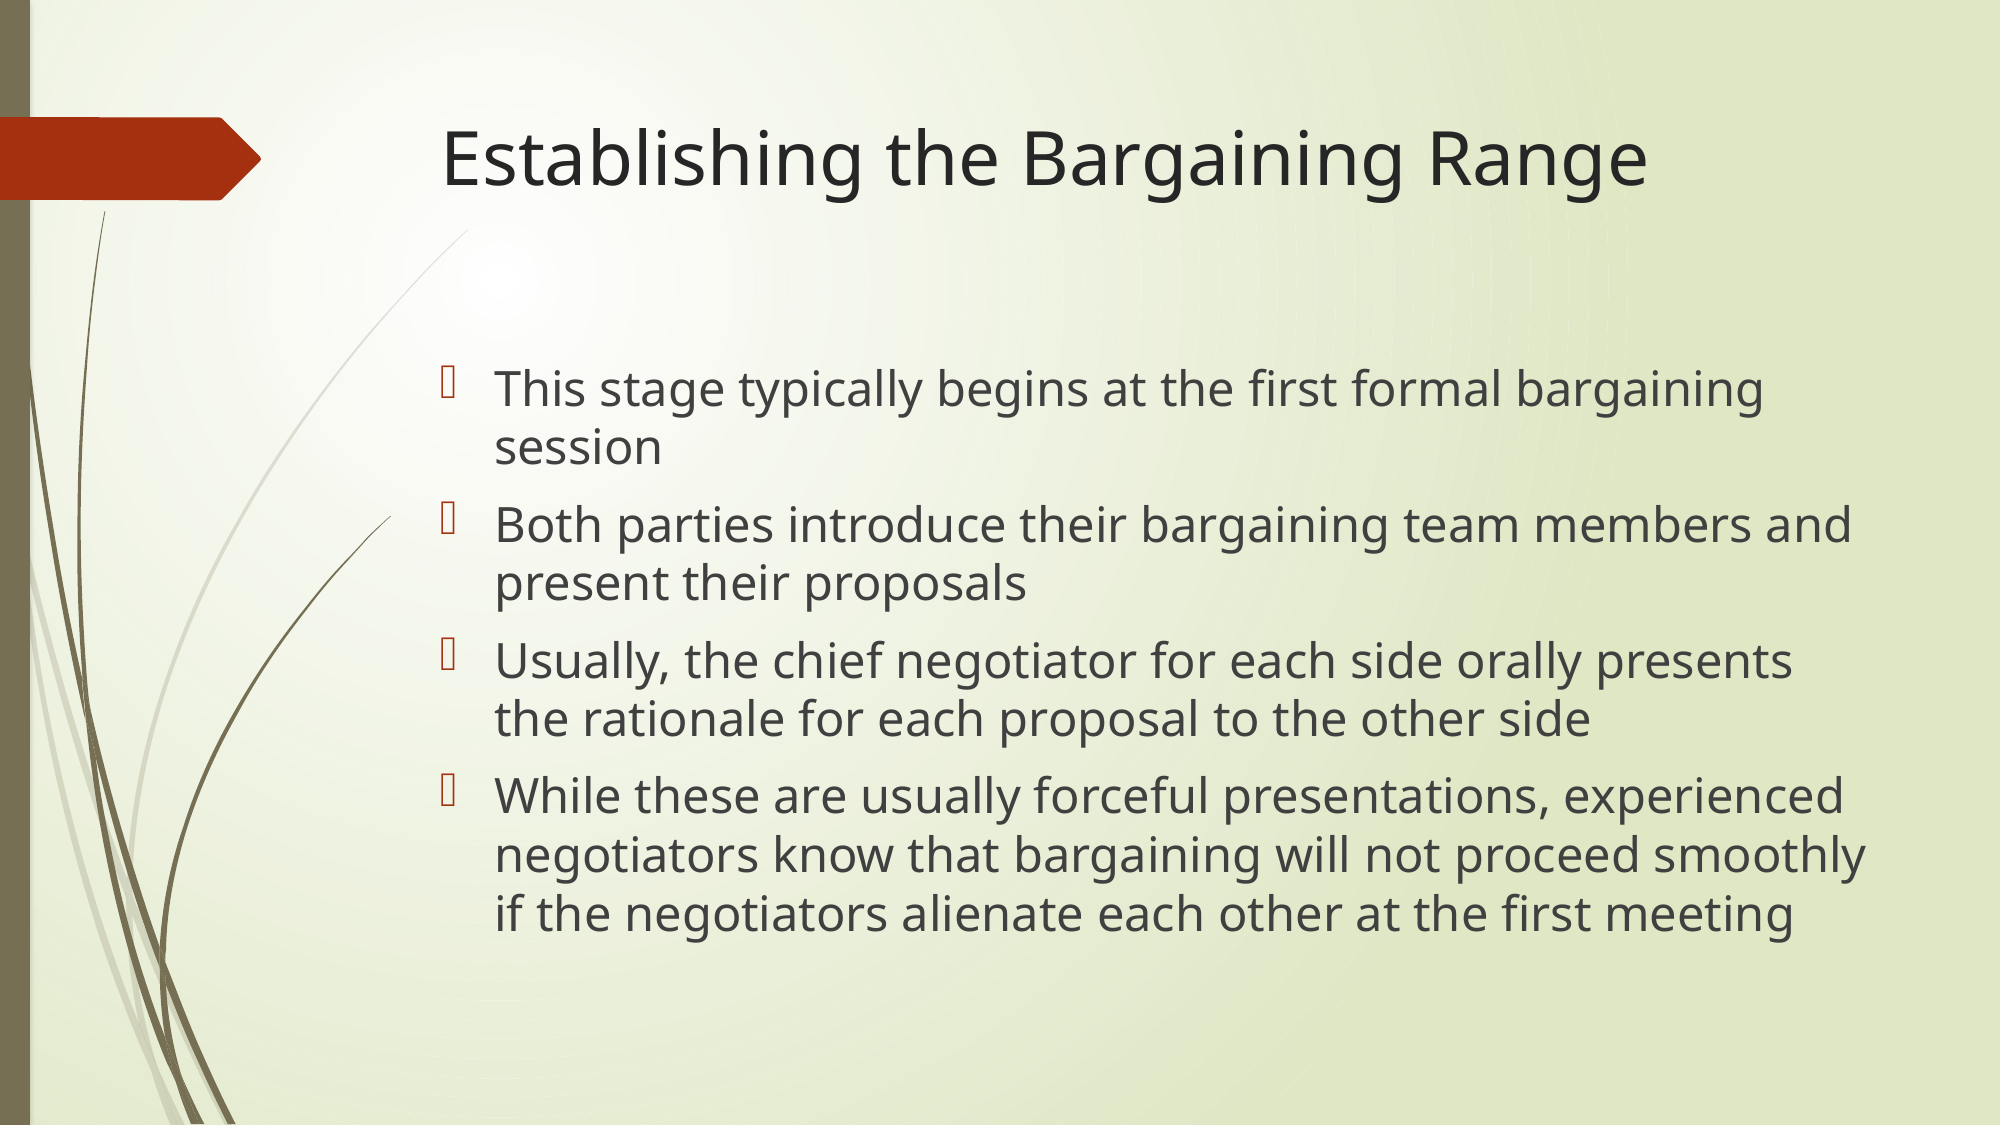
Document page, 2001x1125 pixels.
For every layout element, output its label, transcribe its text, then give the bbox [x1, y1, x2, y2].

title Establishing the Bargaining Range [425, 102, 1888, 313]
list This stage typically begins at the first formal bargaining session Both parties introduce their bargaining team members and present their proposals Usually, the chief negotiator for each side orally presents the rationale for each proposal to the other side While these are usually forceful presentations, experienced negotiators know that bargaining will not proceed smoothly if the negotiators alienate each other at the first meeting [424, 350, 1888, 970]
